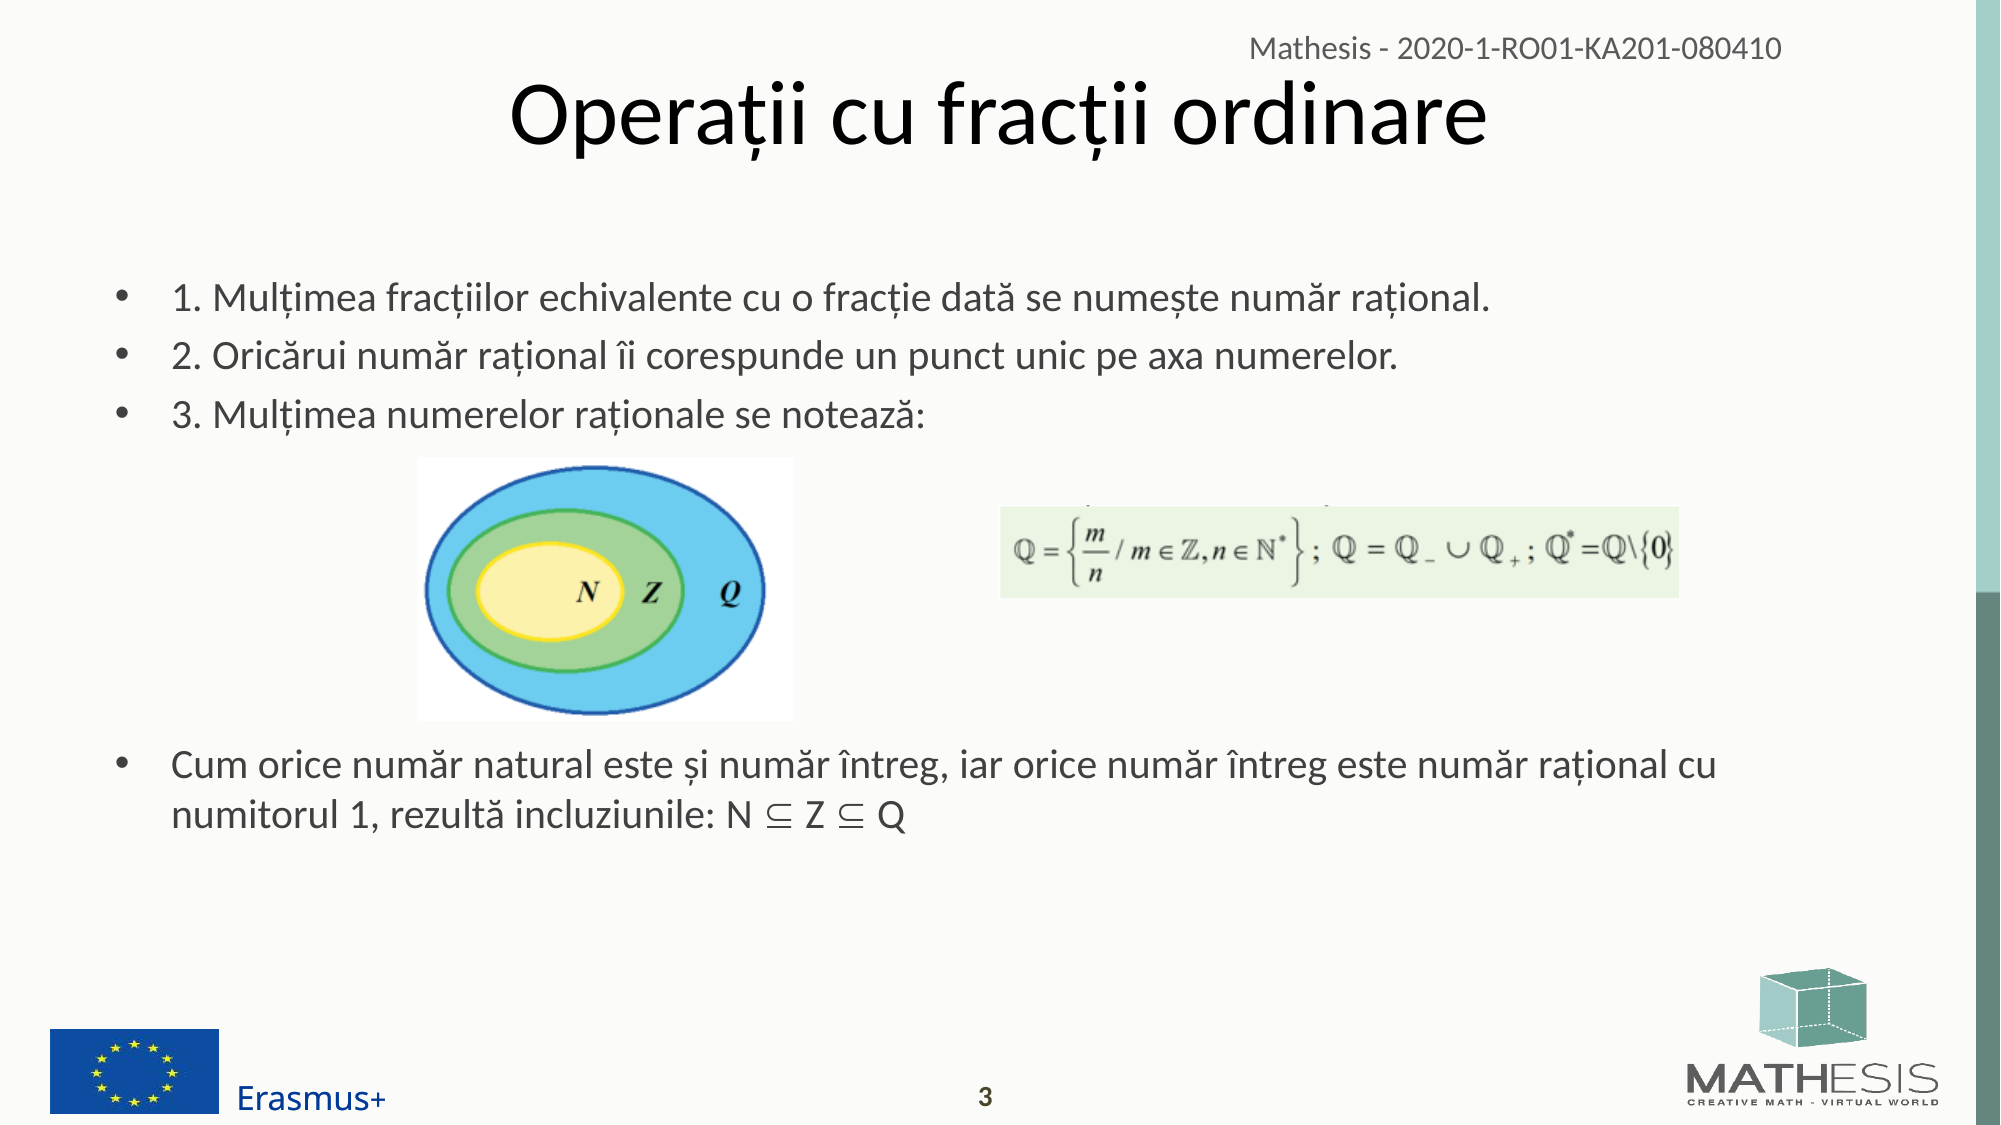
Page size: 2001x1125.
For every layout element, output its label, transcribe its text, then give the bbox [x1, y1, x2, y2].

picture [50, 1029, 219, 1114]
picture [417, 457, 795, 721]
title Operații cu fracții ordinare [99, 45, 1900, 233]
picture [999, 505, 1679, 599]
list 1. Mulțimea fracțiilor echivalente cu o fracție dată se numește număr rațional. 2. Oricărui număr rațional îi corespunde un punct unic pe axa numerelor. 3. Mulțimea numerelor raționale se notează: Cum orice număr natural este și număr întreg, iar orice număr întreg este număr rațional cu numitorul 1, rezultă incluziunile: N  Z  Q [99, 262, 1900, 1005]
